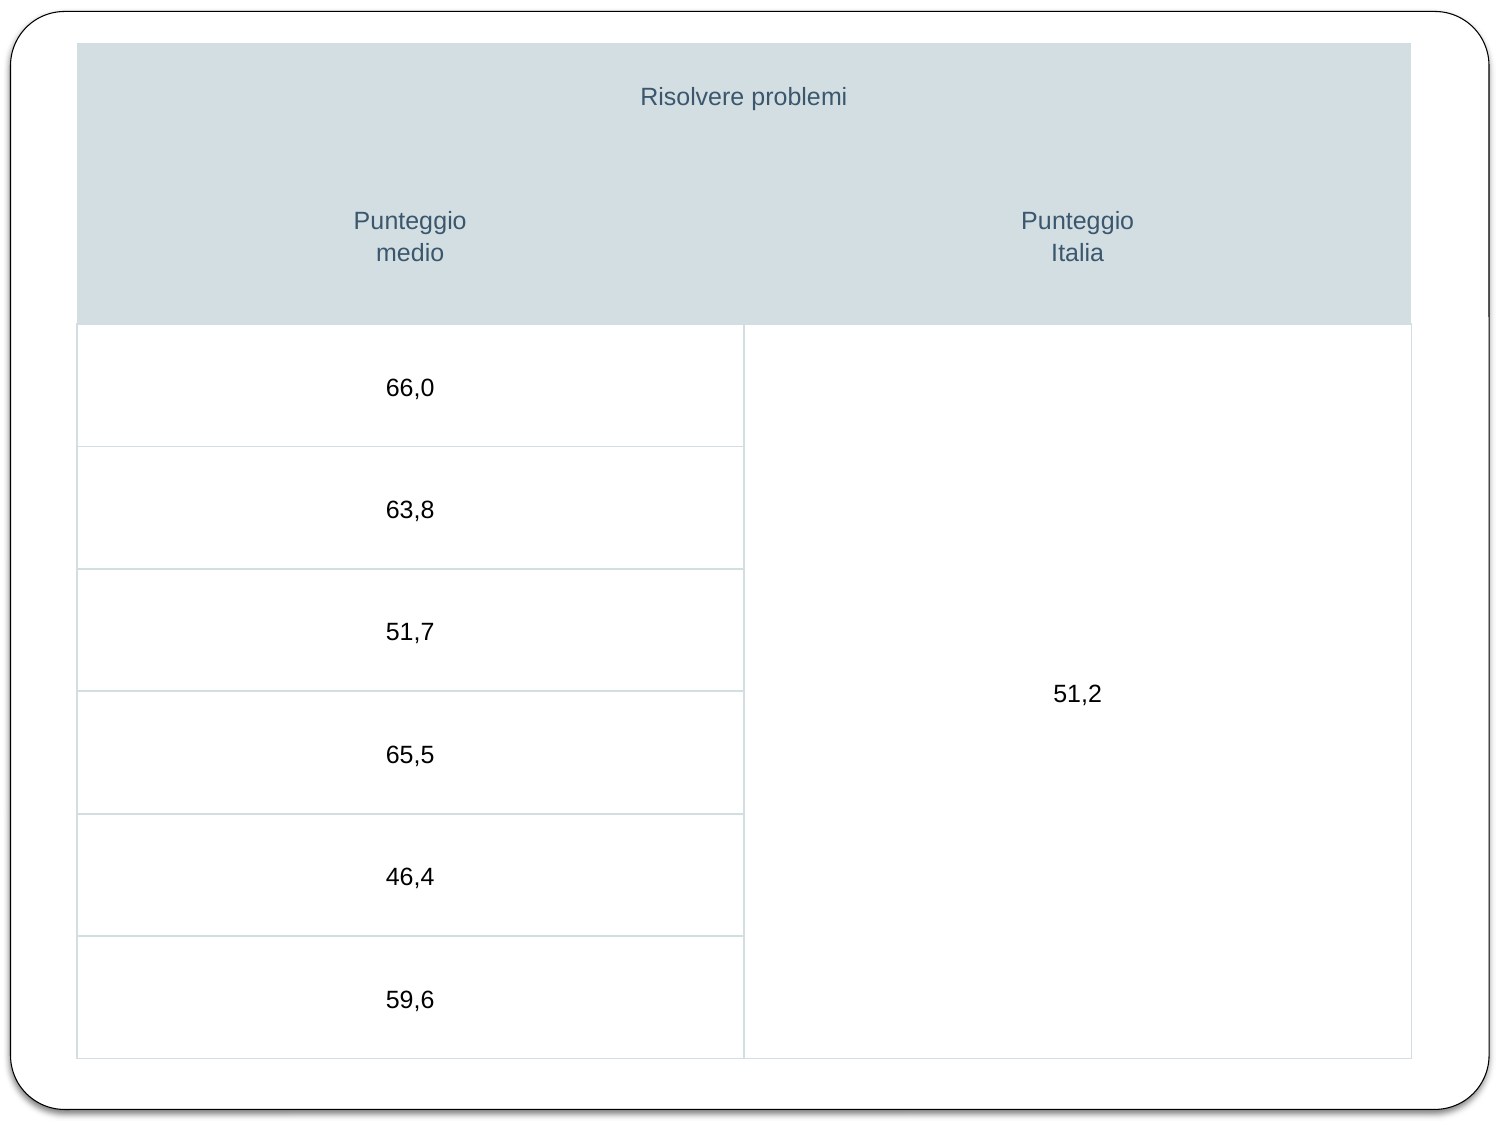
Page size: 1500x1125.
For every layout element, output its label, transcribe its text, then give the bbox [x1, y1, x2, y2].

table_cell Punteggio Italia [744, 146, 1411, 323]
table_cell 59,6 [78, 937, 743, 1058]
table_cell 46,4 [78, 815, 743, 935]
table_cell 63,8 [78, 447, 743, 568]
table_cell Punteggio medio [77, 146, 744, 323]
table_cell 51,7 [78, 570, 743, 690]
table_cell 51,2 [745, 325, 1411, 1058]
table_cell 66,0 [78, 325, 743, 446]
table_header Risolvere problemi [77, 43, 1411, 146]
table_cell 65,5 [78, 692, 743, 813]
